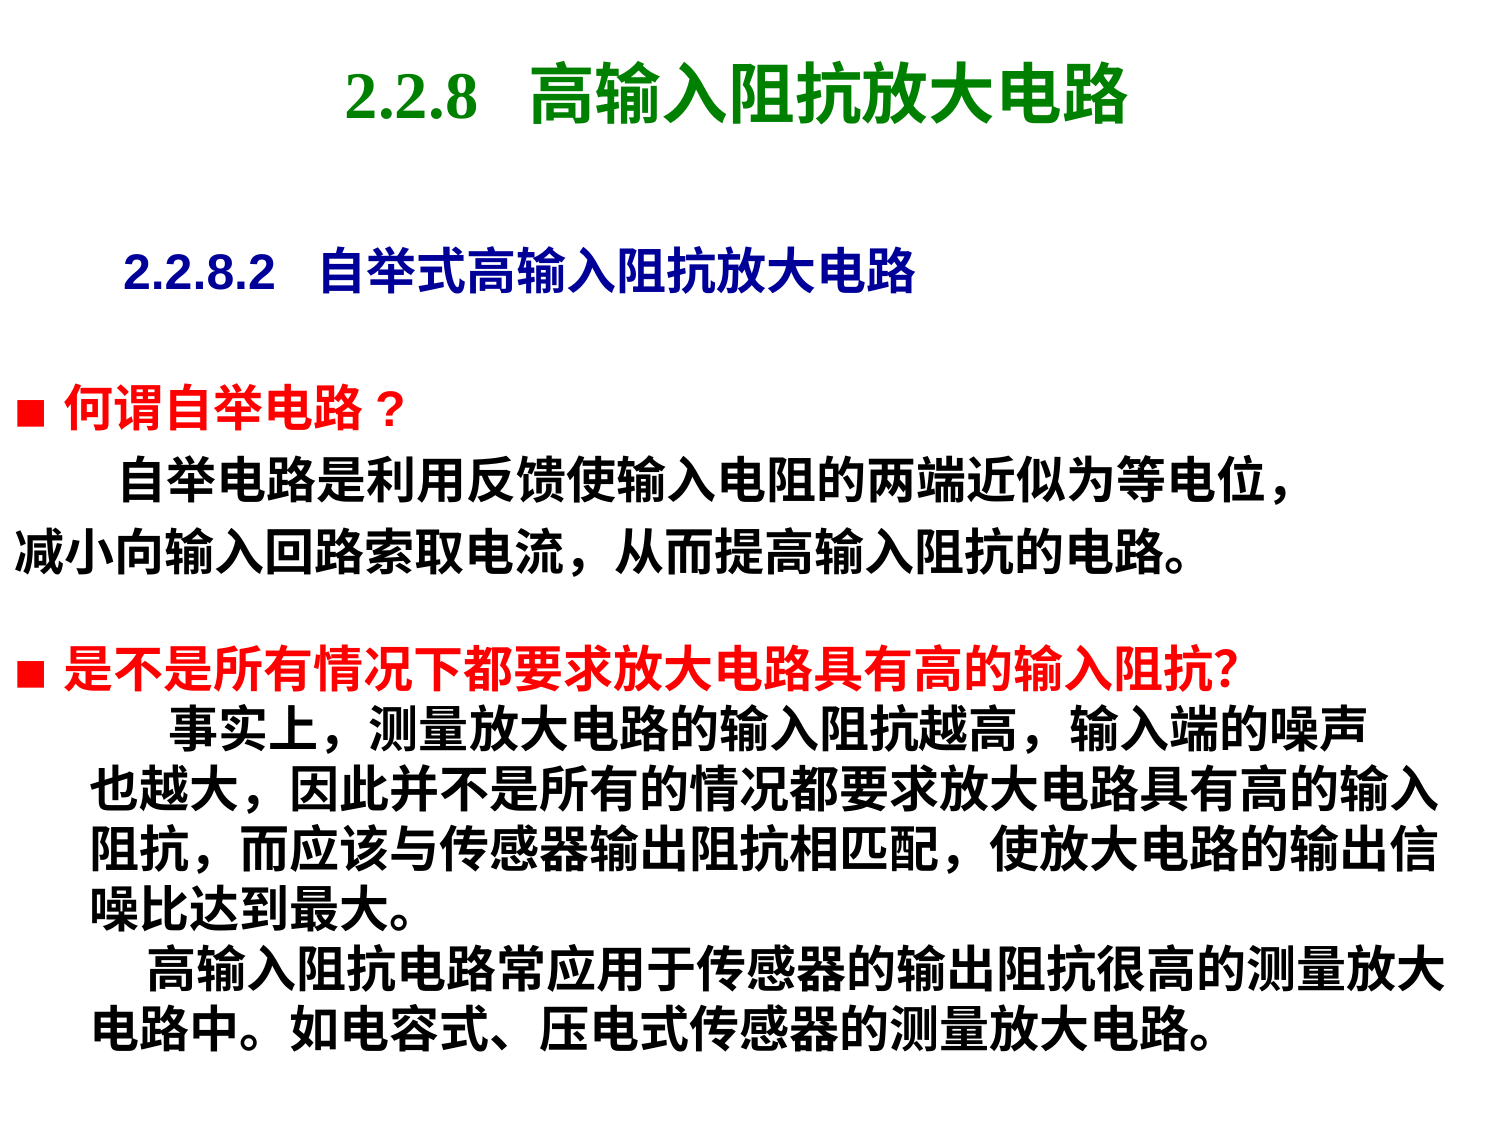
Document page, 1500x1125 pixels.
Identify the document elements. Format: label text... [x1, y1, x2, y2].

text_box ■ 何谓自举电路? 自举电路是利用反馈使输入电阻的两端近似为等电位， 减小向输入回路索取电流，从而提高输入阻抗的电路。 ■ 是不是所有情况下都要求放大电路具有高的输入阻抗？ 事实上，测量放大电路的输入阻抗越高，输入端的噪声 也越大，因此并不是所有的情况都要求放大电路具有高的输入阻抗，而应该与传感器输出阻抗相匹配，使放大电路的输出信噪比达到最大。 高输入阻抗电路常应用于传感器的输出阻抗很高的测量放大电路中。如电容式、压电式传感器的测量放大电路。 [0, 357, 1488, 1065]
title 2.2.8 高输入阻抗放大电路 [40, 18, 1392, 207]
text_box 2.2.8.2 自举式高输入阻抗放大电路 [108, 220, 1439, 357]
